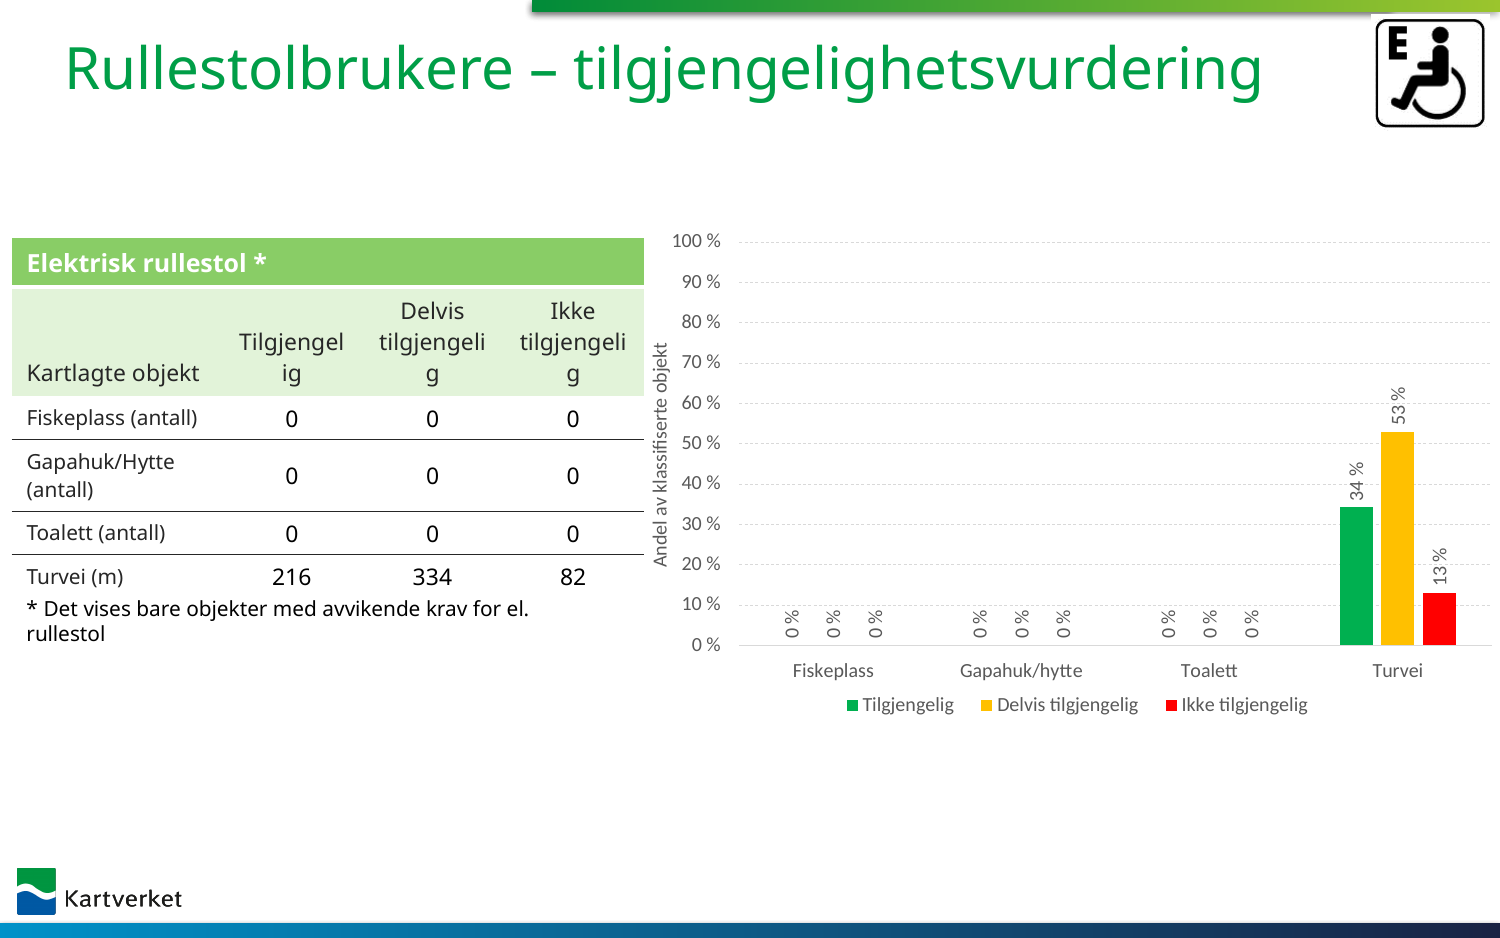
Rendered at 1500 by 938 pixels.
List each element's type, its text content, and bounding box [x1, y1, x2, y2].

table_cell Turvei (m) [12, 555, 222, 588]
table_cell 0 [222, 512, 362, 554]
table_cell Toalett (antall) [12, 512, 222, 554]
table_cell Ikke tilgjengelig [503, 289, 638, 396]
table_cell 0 [503, 512, 638, 554]
table_cell 0 [503, 396, 638, 439]
table_cell 334 [362, 555, 503, 588]
table_cell 0 [362, 396, 503, 439]
table_cell 216 [222, 555, 362, 588]
table_cell Gapahuk/Hytte (antall) [12, 440, 222, 511]
table_header Elektrisk rullestol * [12, 238, 638, 285]
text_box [1371, 13, 1491, 133]
table_cell 0 [222, 440, 362, 511]
text_box Rullestolbrukere – tilgjengelighetsvurdering [49, 12, 1372, 109]
text_box * Det vises bare objekter med avvikende krav for el. rullestol [11, 588, 597, 653]
table_cell Delvis tilgjengelig [362, 289, 503, 396]
table_cell 0 [503, 440, 638, 511]
table_cell 0 [222, 396, 362, 439]
table_cell 82 [503, 555, 638, 598]
table_cell Tilgjengelig [222, 289, 362, 396]
table_cell 0 [362, 440, 503, 511]
picture [643, 218, 1500, 728]
table_cell Fiskeplass (antall) [12, 396, 222, 439]
table_cell 0 [362, 512, 503, 554]
table_cell Kartlagte objekt [12, 289, 222, 396]
